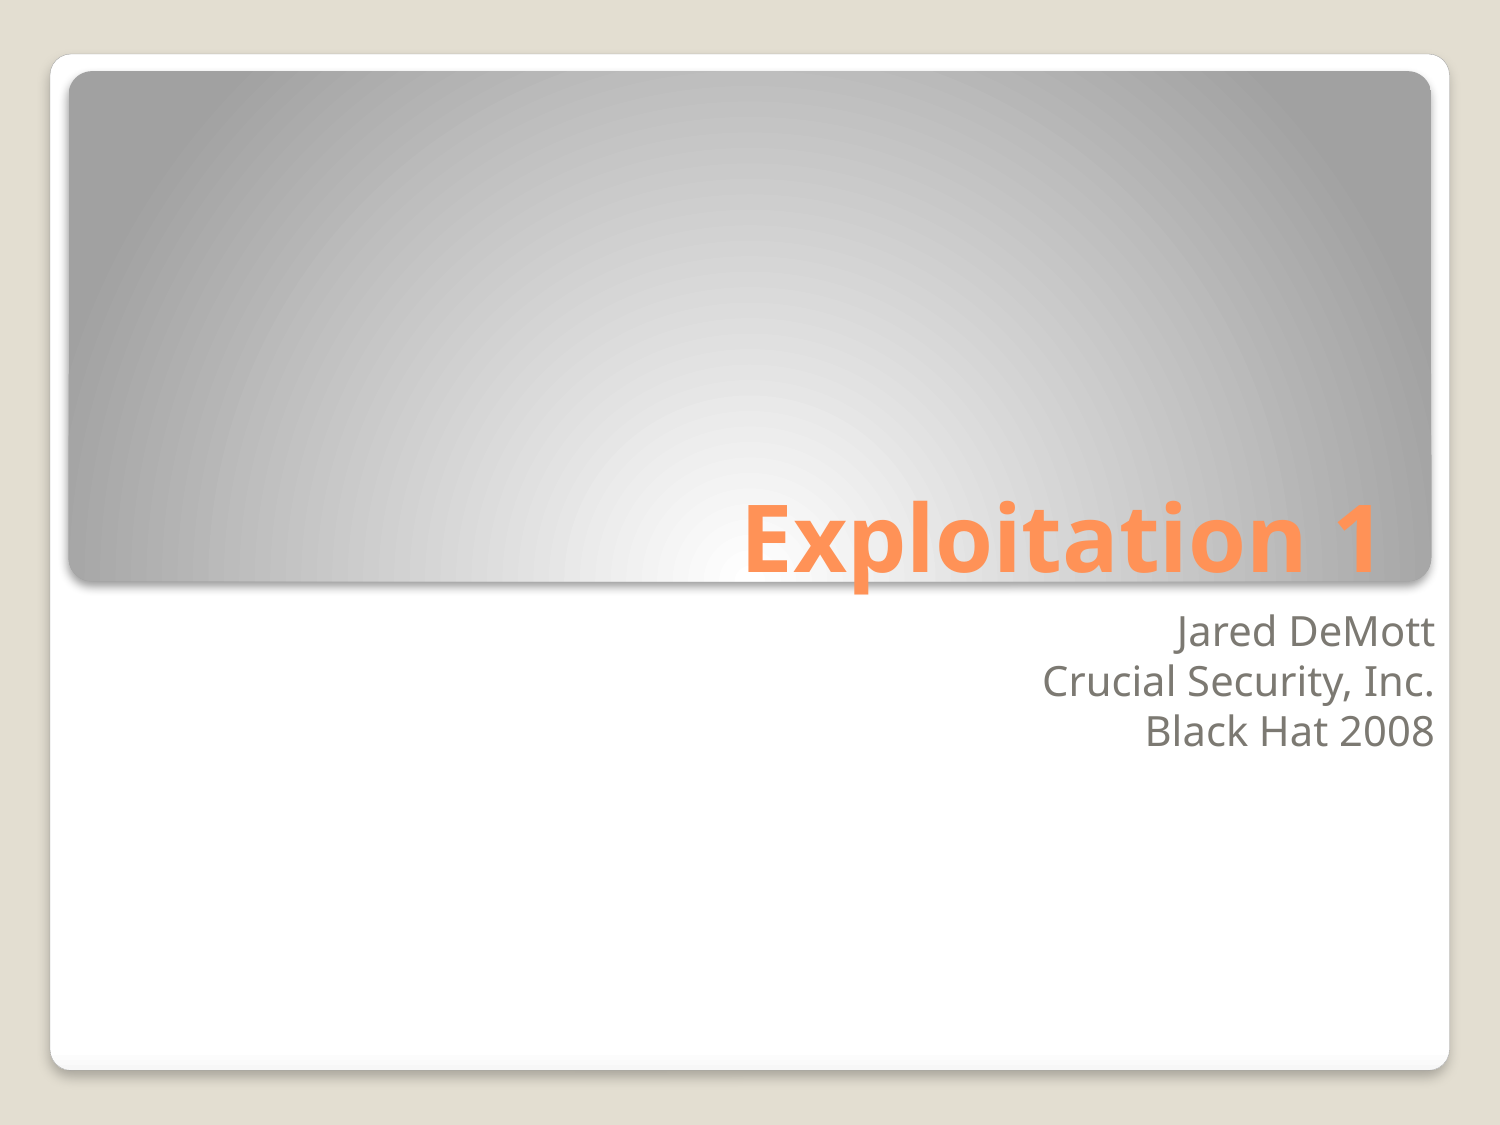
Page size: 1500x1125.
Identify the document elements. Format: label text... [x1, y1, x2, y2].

title Exploitation 1 [118, 298, 1394, 599]
subtitle Jared DeMott Crucial Security, Inc. Black Hat 2008 [12, 604, 1450, 900]
